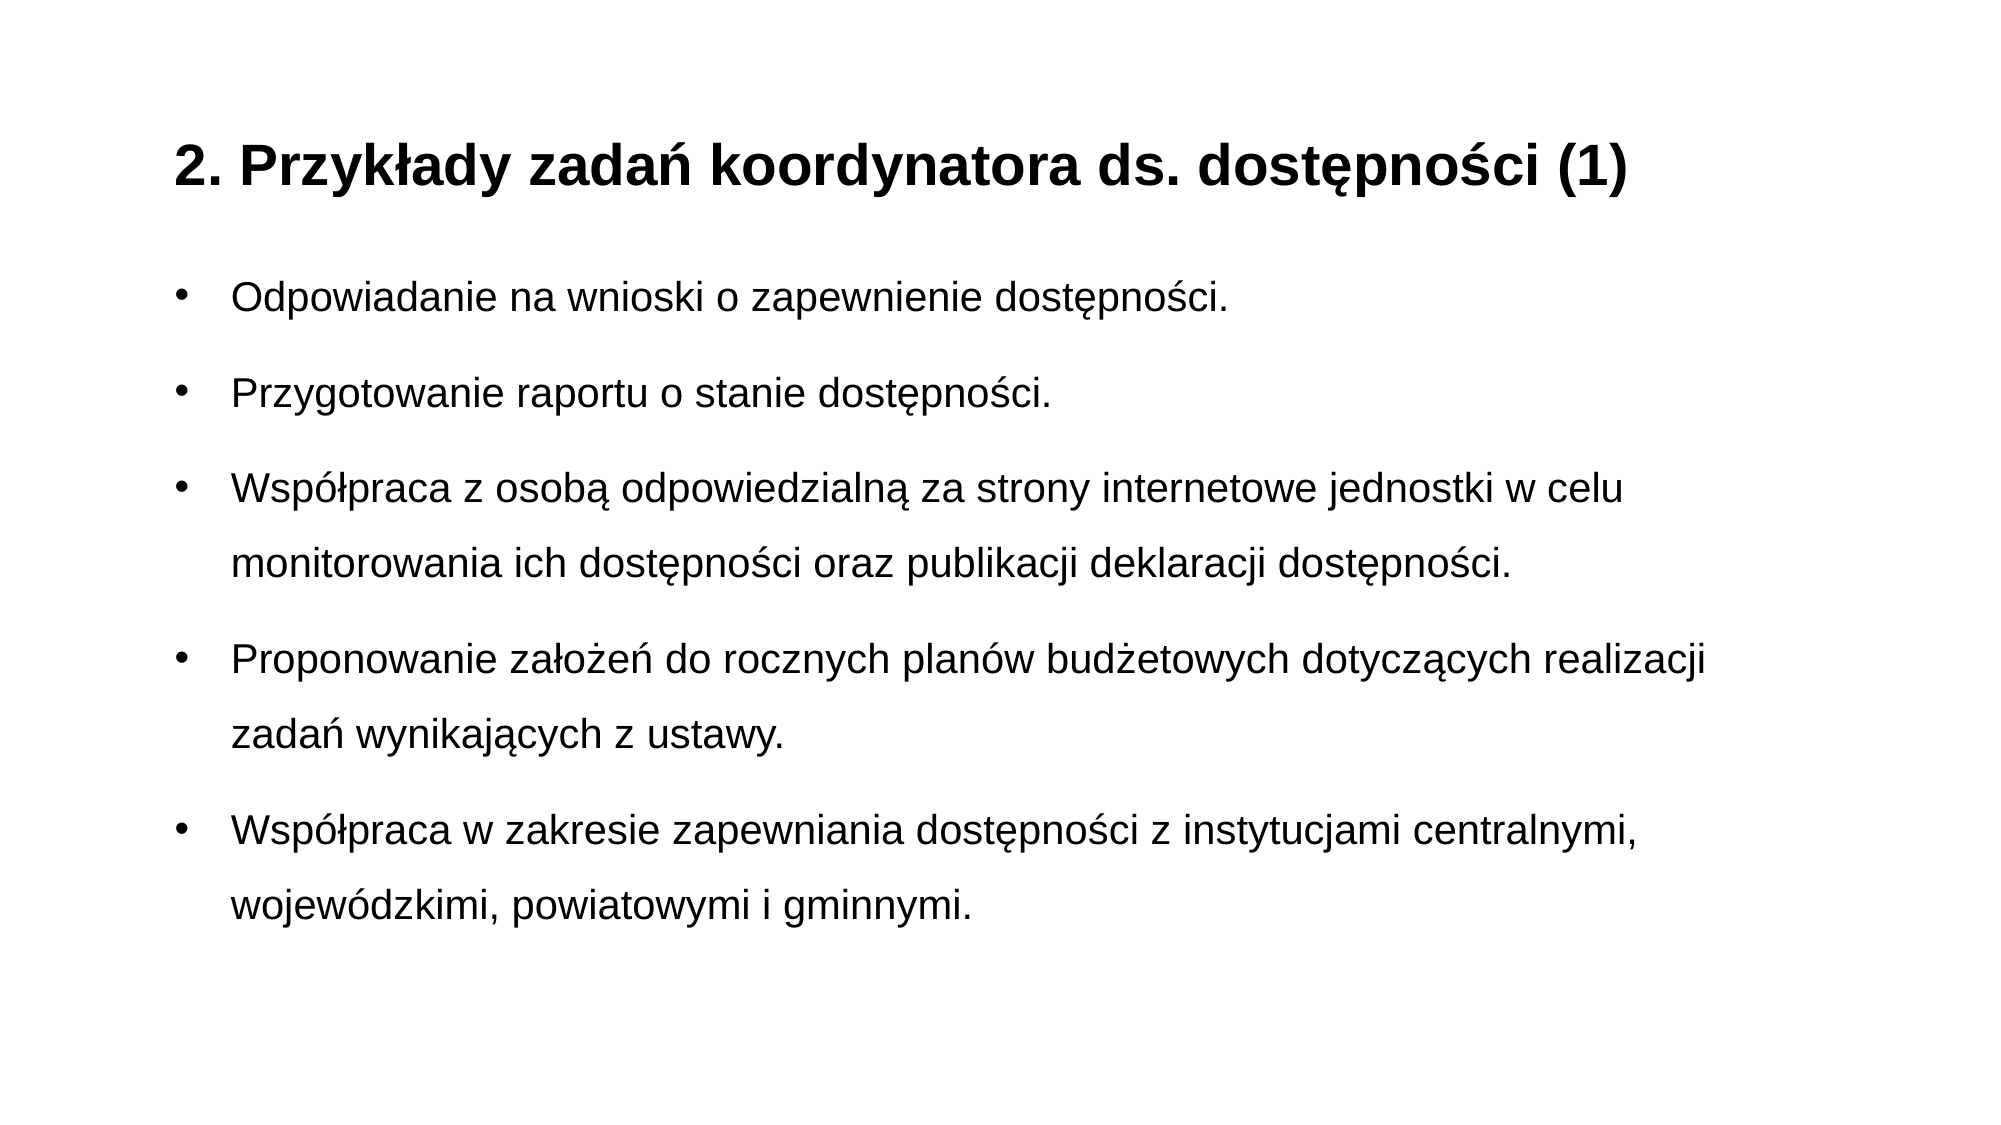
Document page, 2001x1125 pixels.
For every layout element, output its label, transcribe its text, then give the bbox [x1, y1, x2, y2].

subtitle Odpowiadanie na wnioski o zapewnienie dostępności. Przygotowanie raportu o stanie dostępności. Współpraca z osobą odpowiedzialną za strony internetowe jednostki w celu monitorowania ich dostępności oraz publikacji deklaracji dostępności. Proponowanie założeń do rocznych planów budżetowych dotyczących realizacji zadań wynikających z ustawy. Współpraca w zakresie zapewniania dostępności z instytucjami centralnymi, wojewódzkimi, powiatowymi i gminnymi. [159, 237, 1826, 946]
text_box 2. Przykłady zadań koordynatora ds. dostępności (1) [159, 120, 1758, 205]
